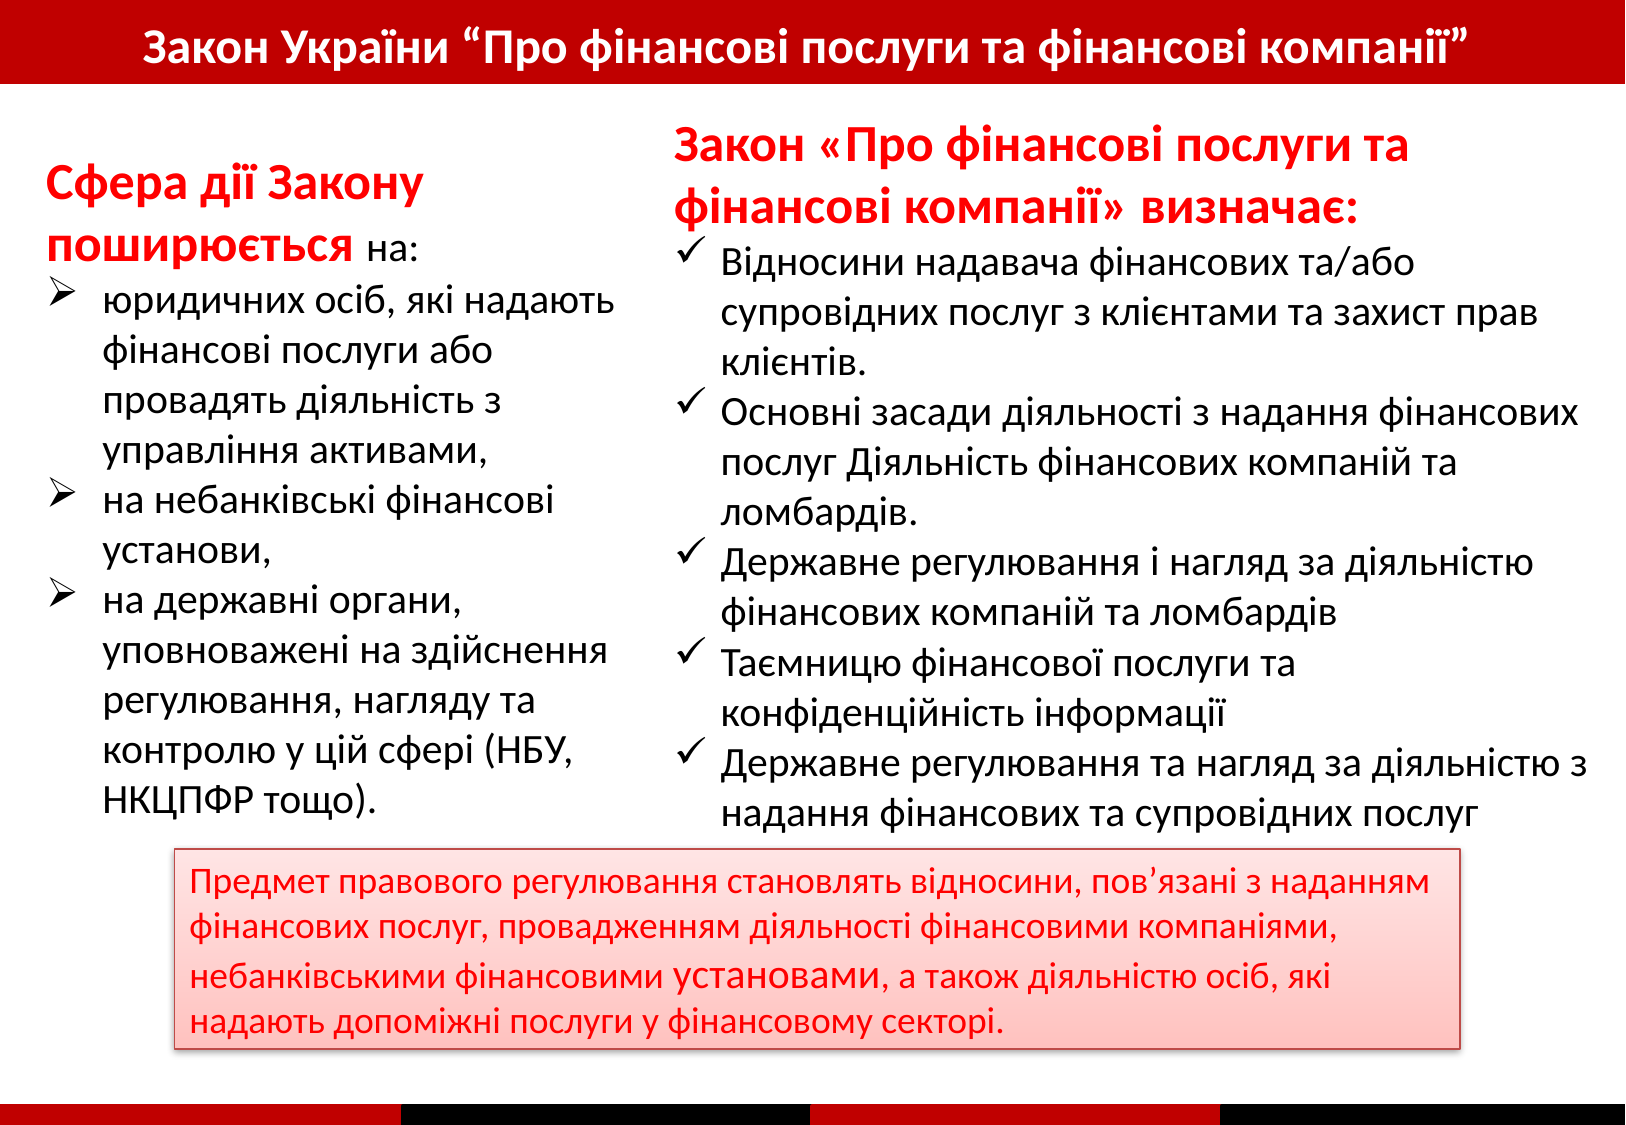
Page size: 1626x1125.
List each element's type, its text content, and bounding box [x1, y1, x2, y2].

text_box [1220, 1104, 1625, 1125]
text_box [401, 1104, 810, 1125]
text_box Закон України “Про фінансові послуги та фінансові компанії” [0, 0, 1625, 84]
text_box [810, 1104, 1220, 1125]
text_box [0, 1104, 401, 1125]
text_box Предмет правового регулювання становлять відносини, пов’язані з наданням фінансових послуг, провадженням діяльності фінансовими компаніями, небанківськими фінансовими установами, а також діяльністю осіб, які надають допоміжні послуги у фінансовому секторі. [174, 848, 1461, 1050]
text_box Закон «Про фінансові послуги та фінансові компанії» визначає: Відносини надавача фінансових та/або супровідних послуг з клієнтами та захист прав клієнтів. Основні засади діяльності з надання фінансових послуг Діяльність фінансових компаній та ломбардів. Державне регулювання і нагляд за діяльністю фінансових компаній та ломбардів Таємницю фінансової послуги та конфіденційність інформації Державне регулювання та нагляд за діяльністю з надання фінансових та супровідних послуг [658, 101, 1609, 842]
text_box Сфера дії Закону поширюється на: юридичних осіб, які надають фінансові послуги або провадять діяльність з управління активами, на небанківські фінансові установи, на державні органи, уповноважені на здійснення регулювання, нагляду та контролю у цій сфері (НБУ, НКЦПФР тощо). [31, 139, 658, 830]
